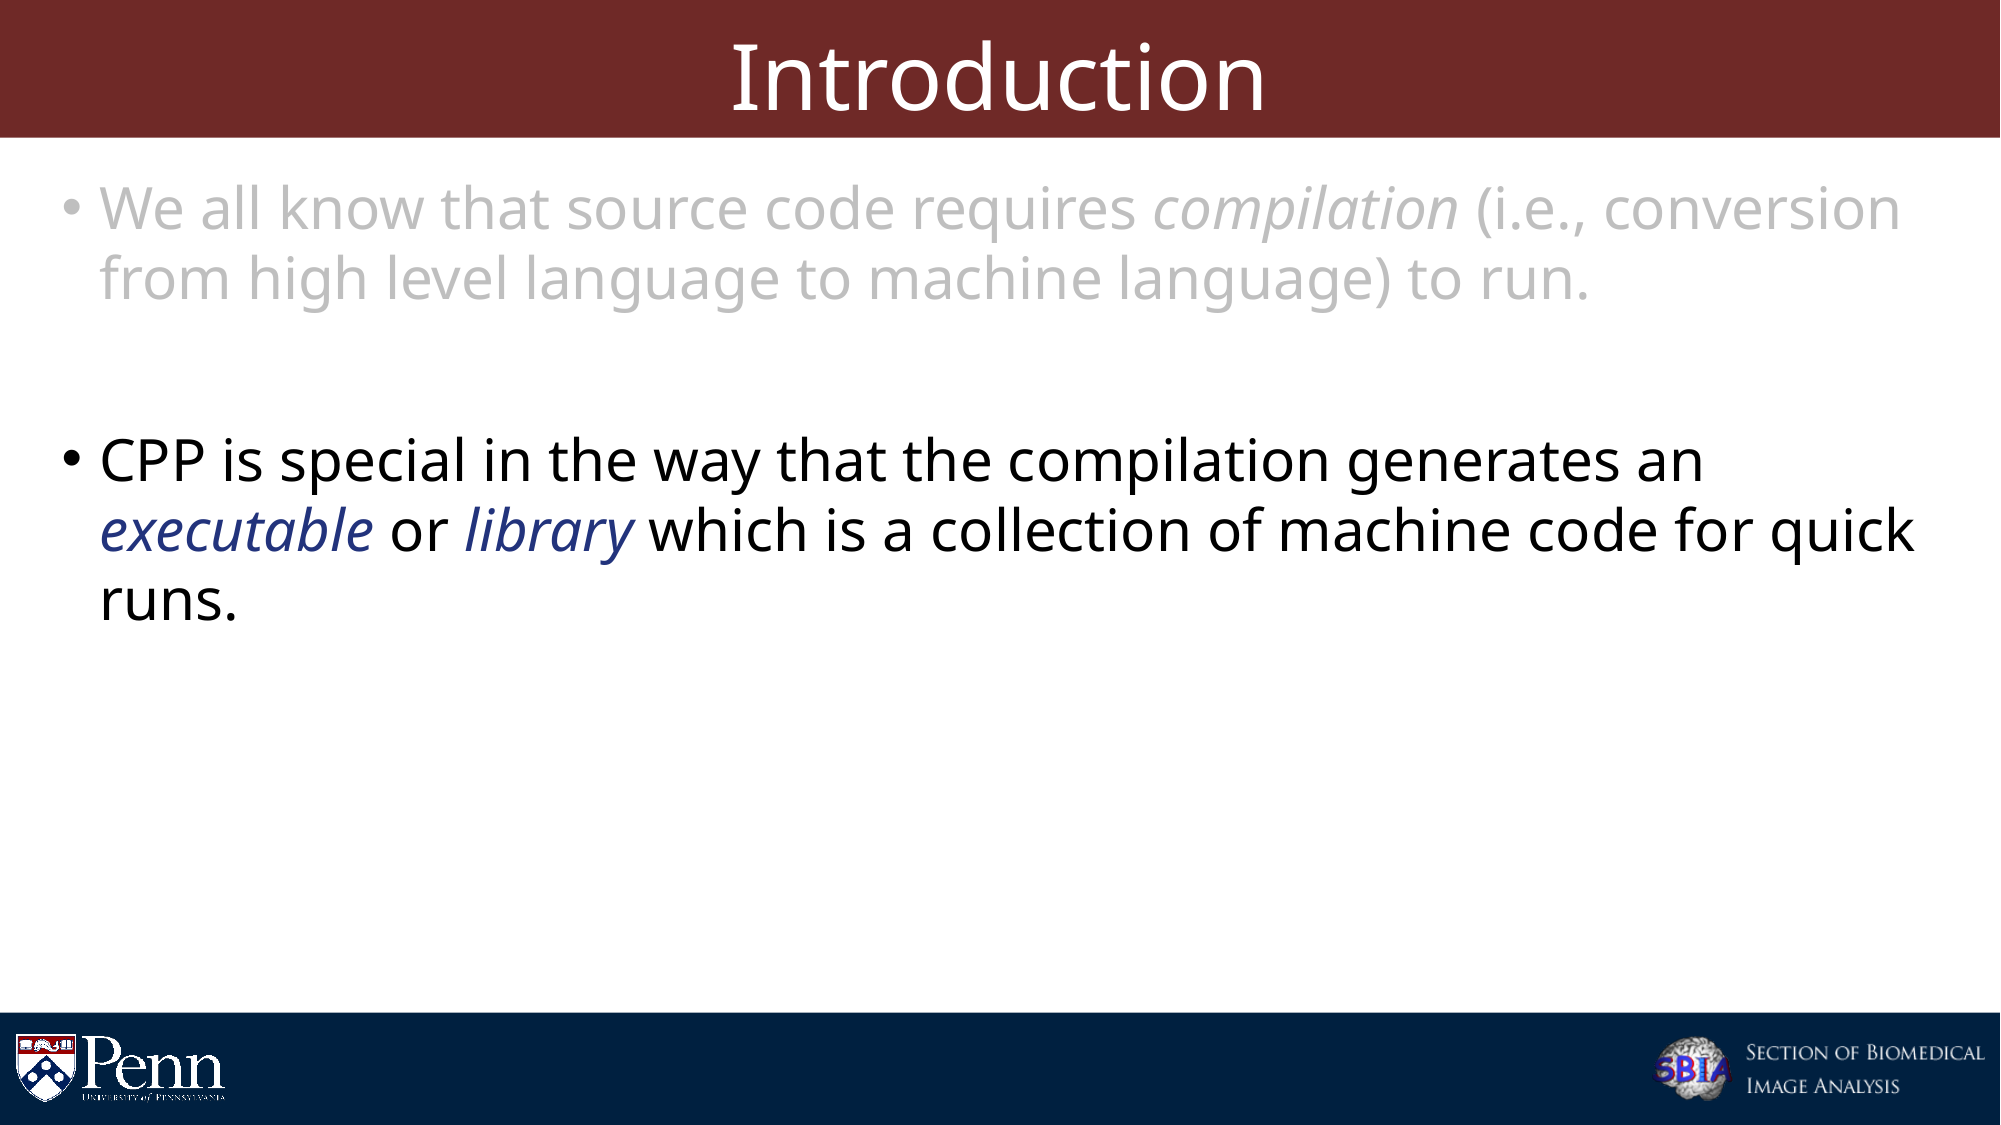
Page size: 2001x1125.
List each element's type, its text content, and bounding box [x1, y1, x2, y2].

title Introduction [46, 0, 1954, 138]
list We all know that source code requires compilation (i.e., conversion from high level language to machine language) to run. CPP is special in the way that the compilation generates an executable or library which is a collection of machine code for quick runs. [46, 164, 1954, 988]
picture [16, 1034, 225, 1103]
picture [1652, 1035, 1985, 1102]
